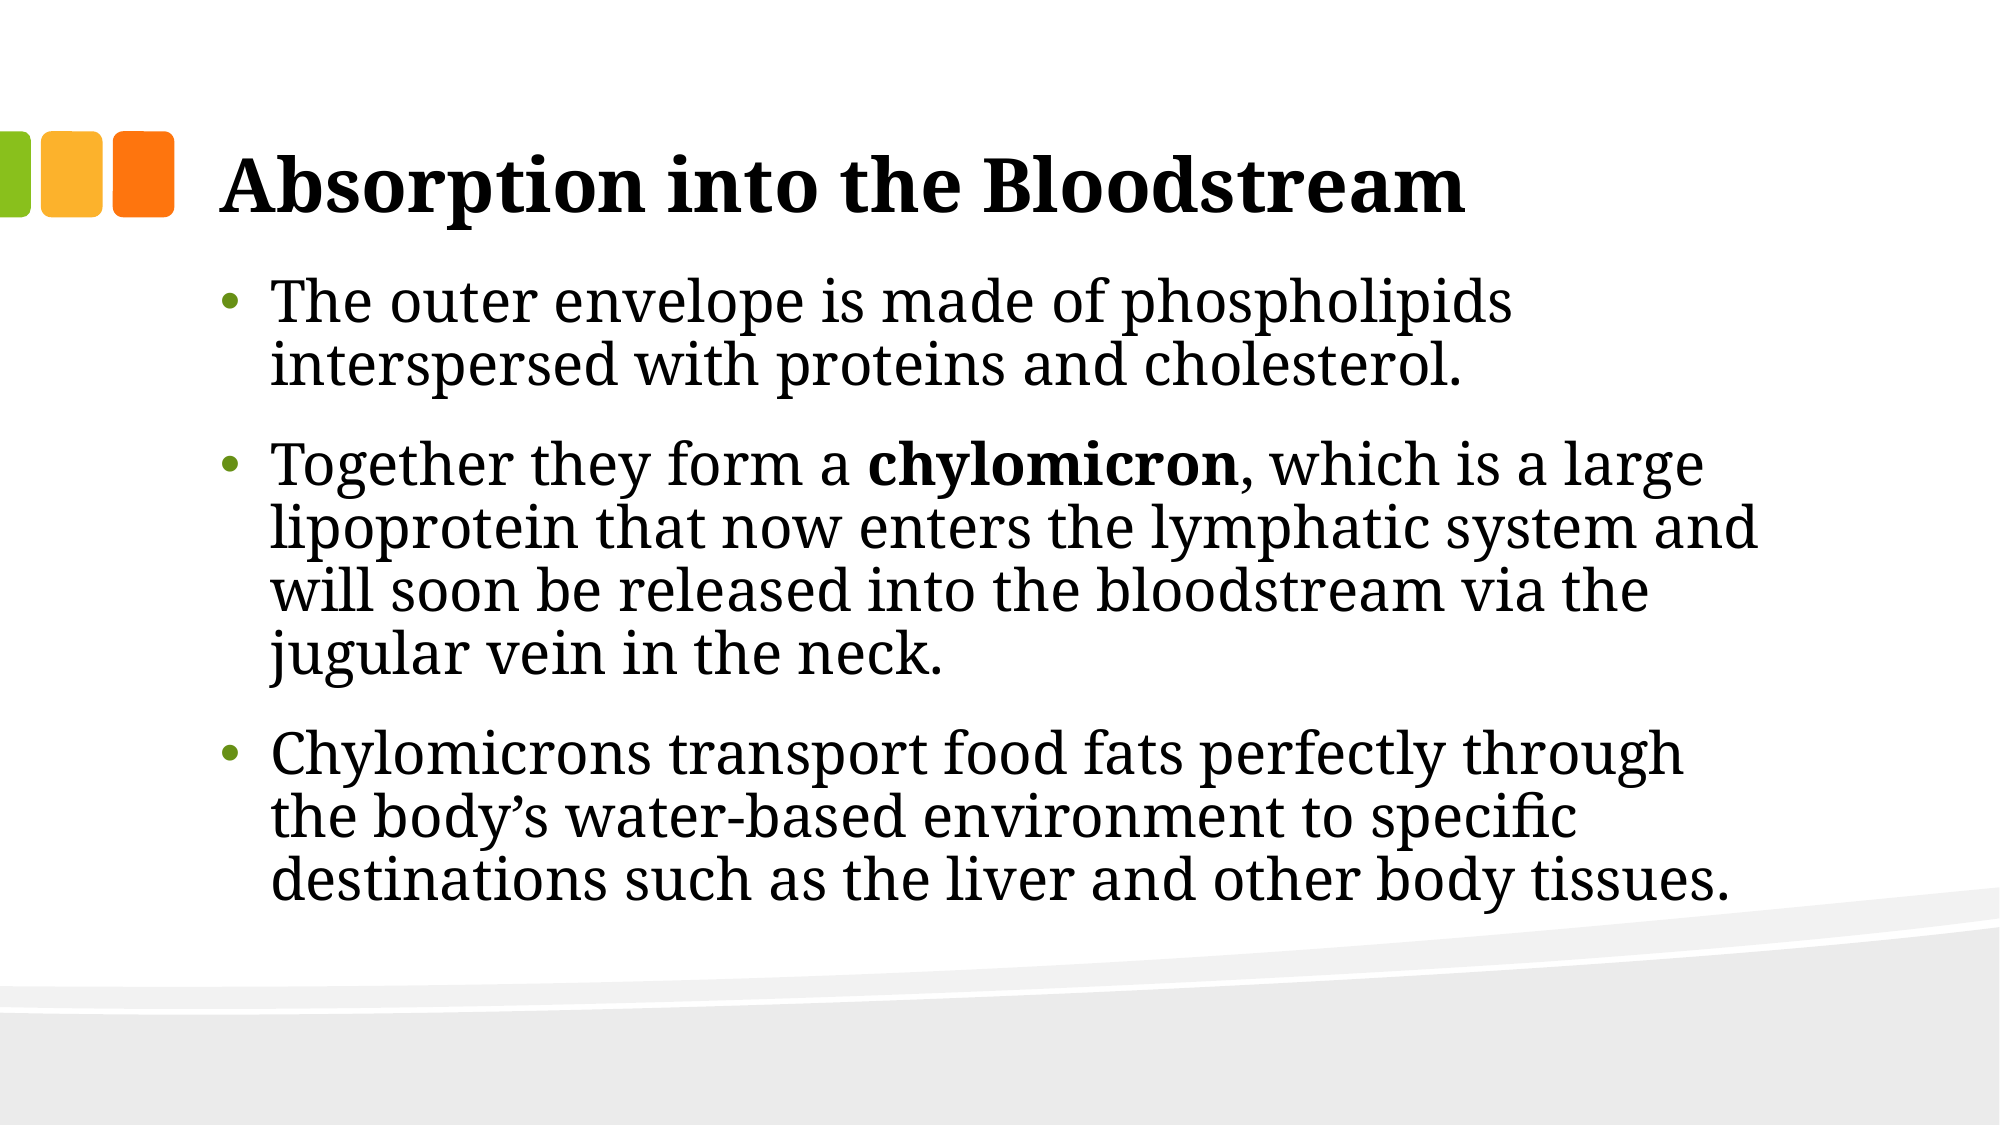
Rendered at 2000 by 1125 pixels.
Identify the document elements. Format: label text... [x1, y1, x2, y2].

title Absorption into the Bloodstream [199, 24, 1800, 238]
list The outer envelope is made of phospholipids interspersed with proteins and cholesterol. Together they form a chylomicron, which is a large lipoprotein that now enters the lymphatic system and will soon be released into the bloodstream via the jugular vein in the neck. Chylomicrons transport food fats perfectly through the body’s water-based environment to specific destinations such as the liver and other body tissues. [199, 262, 1800, 1013]
